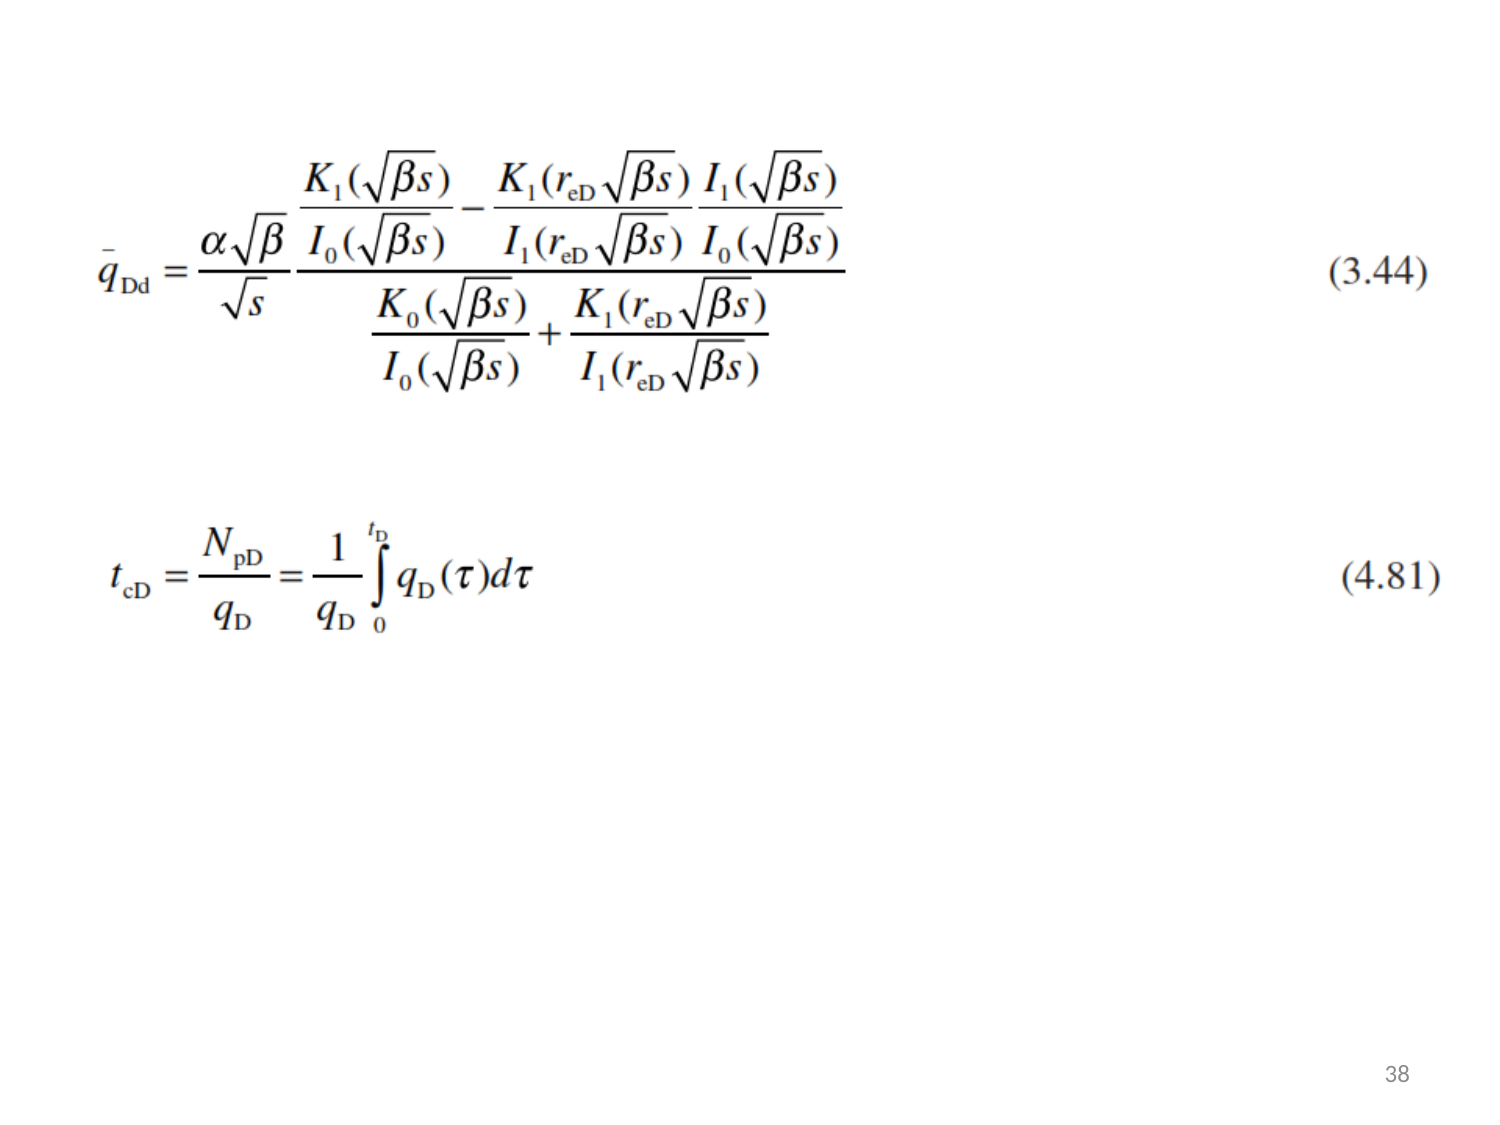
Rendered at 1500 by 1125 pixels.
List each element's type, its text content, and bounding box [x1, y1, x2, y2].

slide_number 38 [1074, 1042, 1425, 1103]
picture [79, 512, 1462, 652]
picture [0, 124, 1443, 402]
